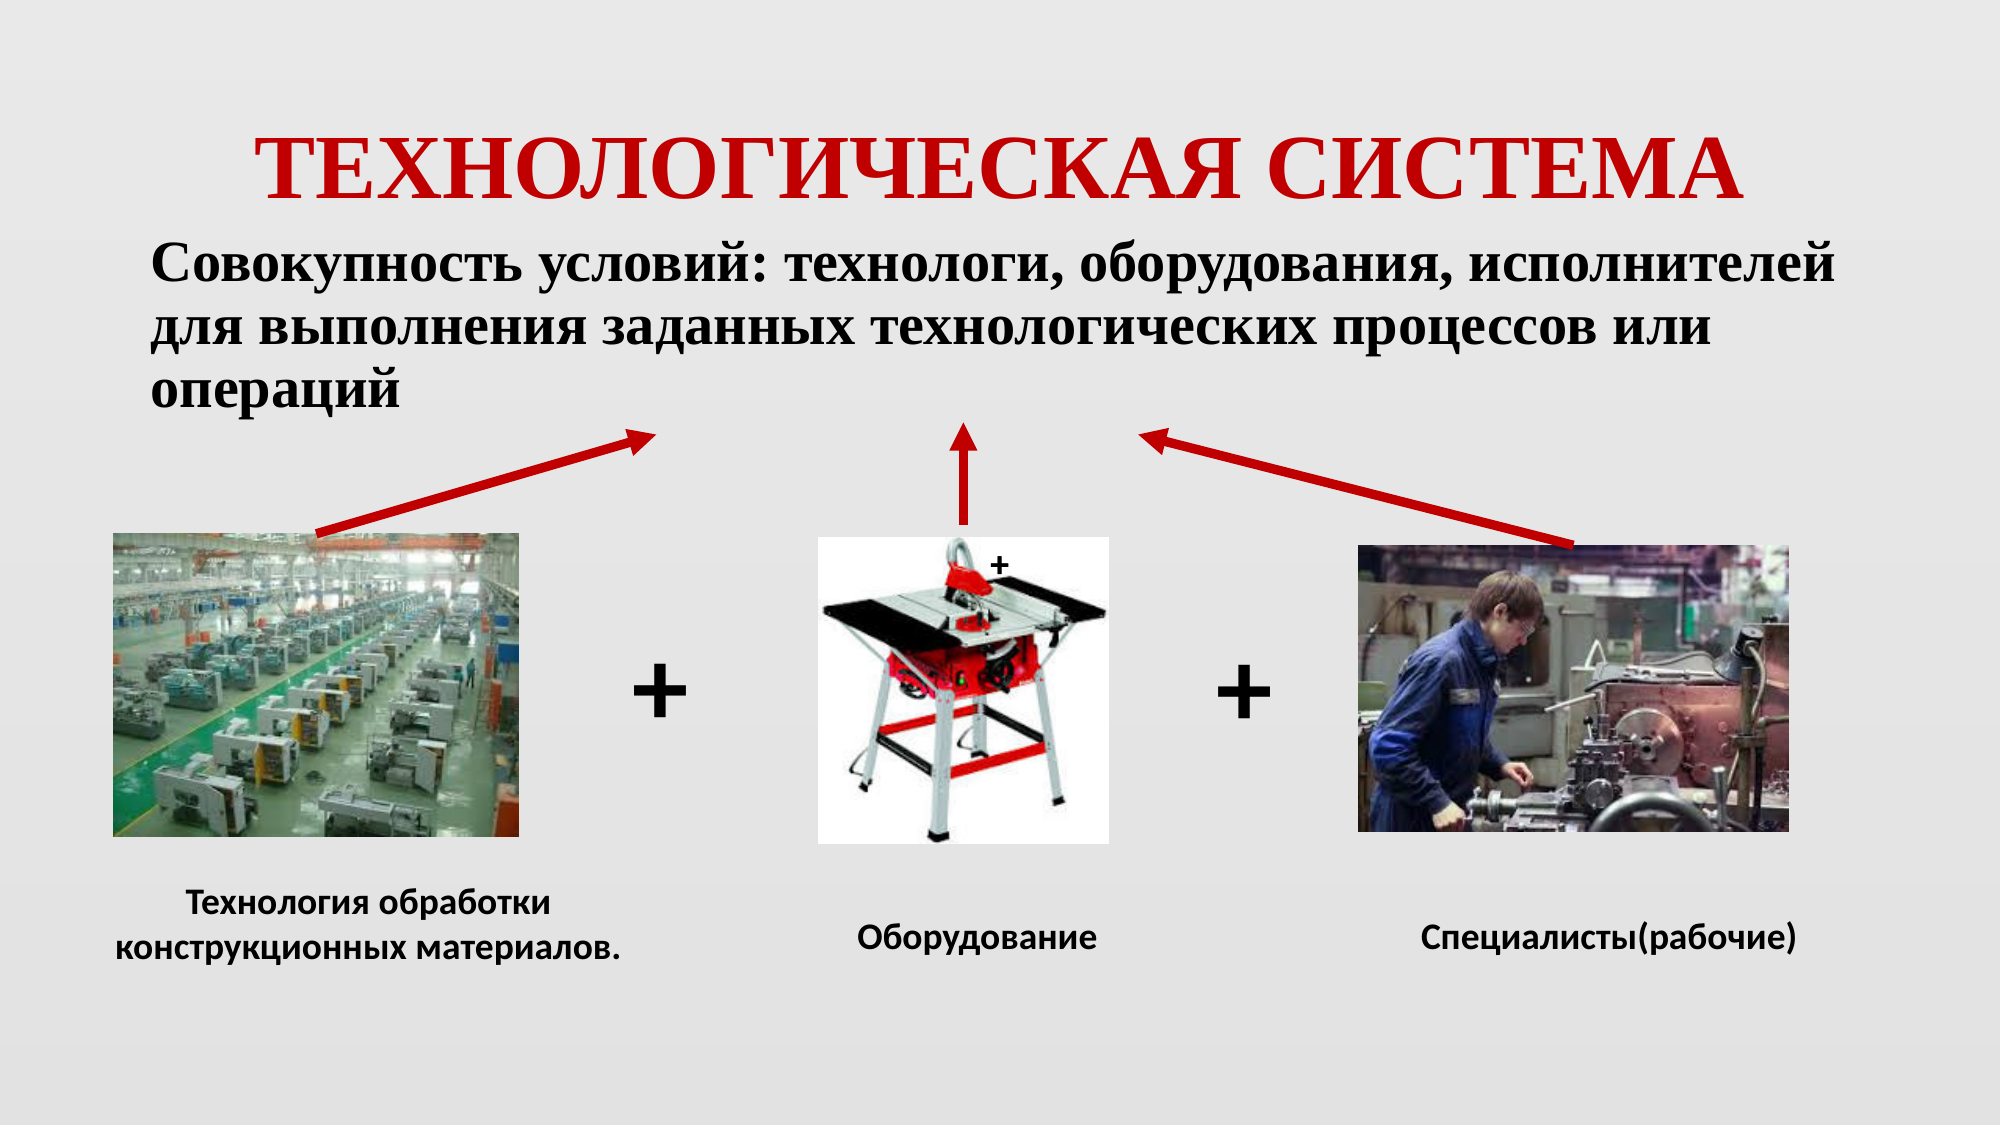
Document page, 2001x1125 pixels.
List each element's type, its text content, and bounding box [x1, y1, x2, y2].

list Совокупность условий: технологи, оборудования, исполнителей для выполнения заданных технологических процессов или операций [135, 223, 1861, 938]
text_box + [617, 606, 704, 757]
text_box + [1215, 627, 1287, 777]
picture [113, 533, 519, 837]
title ТЕХНОЛОГИЧЕСКАЯ СИСТЕМА [137, 59, 1863, 278]
picture [1358, 545, 1789, 832]
text_box Оборудование [842, 904, 1122, 965]
text_box Специалисты(рабочие) [1406, 904, 1813, 965]
text_box Технология обработки конструкционных материалов. [100, 869, 637, 975]
picture [818, 537, 1109, 844]
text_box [1138, 434, 1574, 546]
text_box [316, 434, 657, 534]
text_box + [975, 532, 1025, 537]
